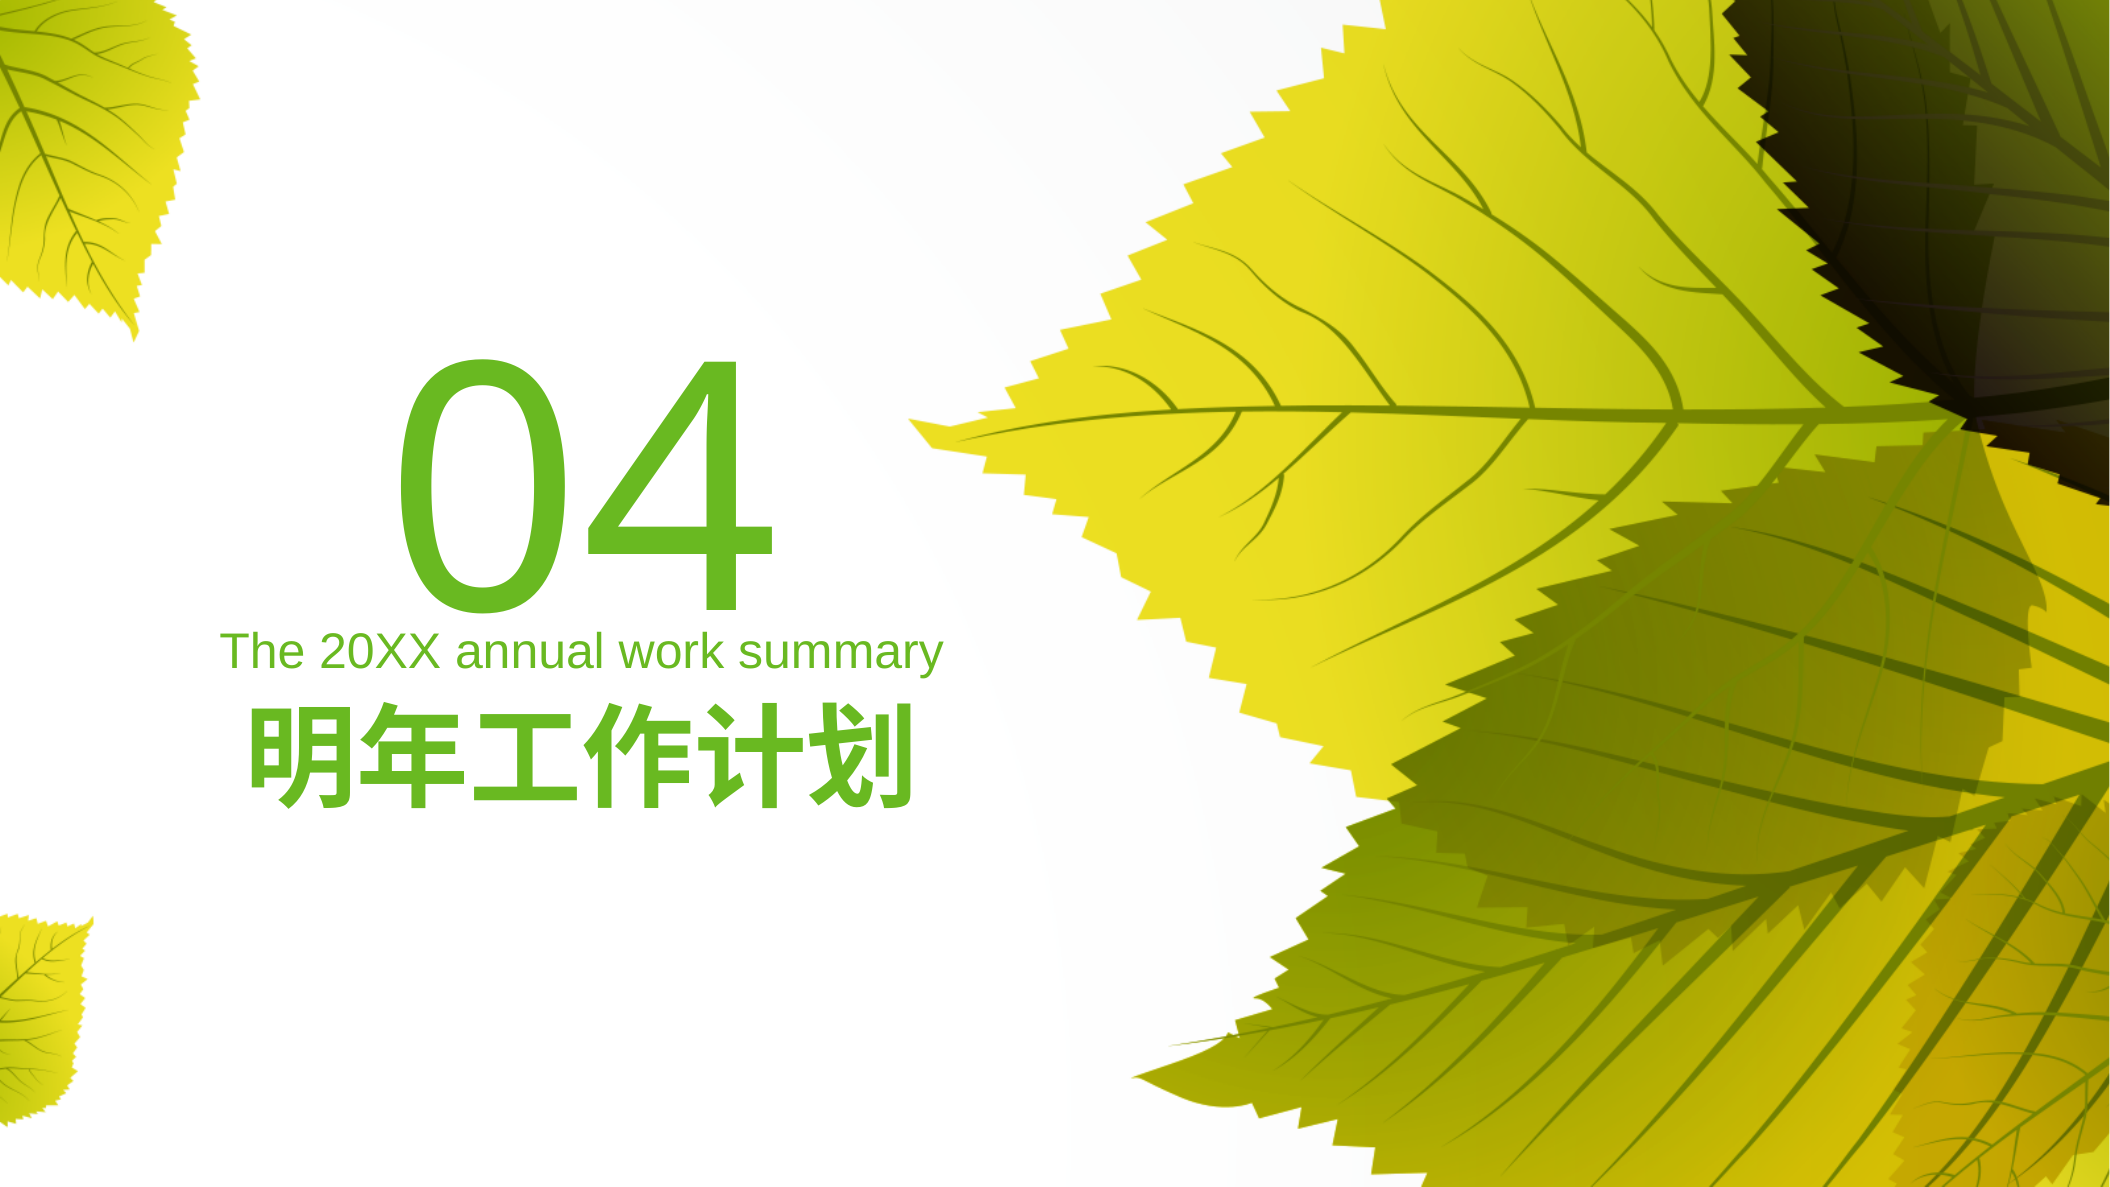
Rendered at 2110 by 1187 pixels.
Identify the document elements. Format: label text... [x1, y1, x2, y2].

text_box The 20XX annual work summary [818, 610, 1023, 686]
text_box The 20XX annual work summary [140, 610, 345, 686]
text_box [0, 0, 2110, 1187]
text_box 04 [345, 257, 818, 687]
text_box 明年工作计划 [142, 686, 1021, 829]
